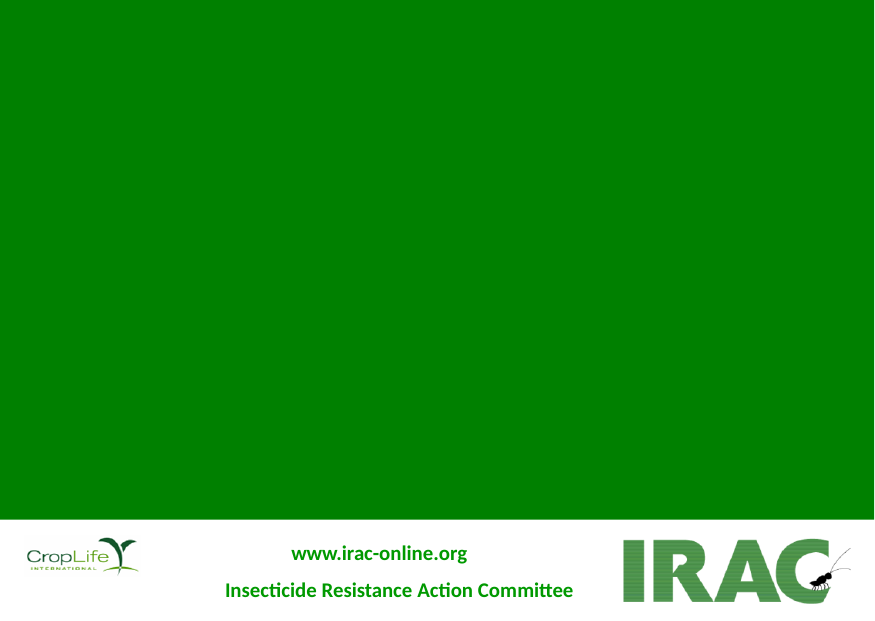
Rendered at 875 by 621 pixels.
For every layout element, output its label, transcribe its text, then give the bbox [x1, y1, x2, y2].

picture [24, 535, 142, 577]
text_box www.irac-online.org [276, 532, 483, 572]
text_box Insecticide Resistance Action Committee [210, 568, 589, 609]
picture [623, 537, 851, 604]
text_box [0, 0, 875, 522]
